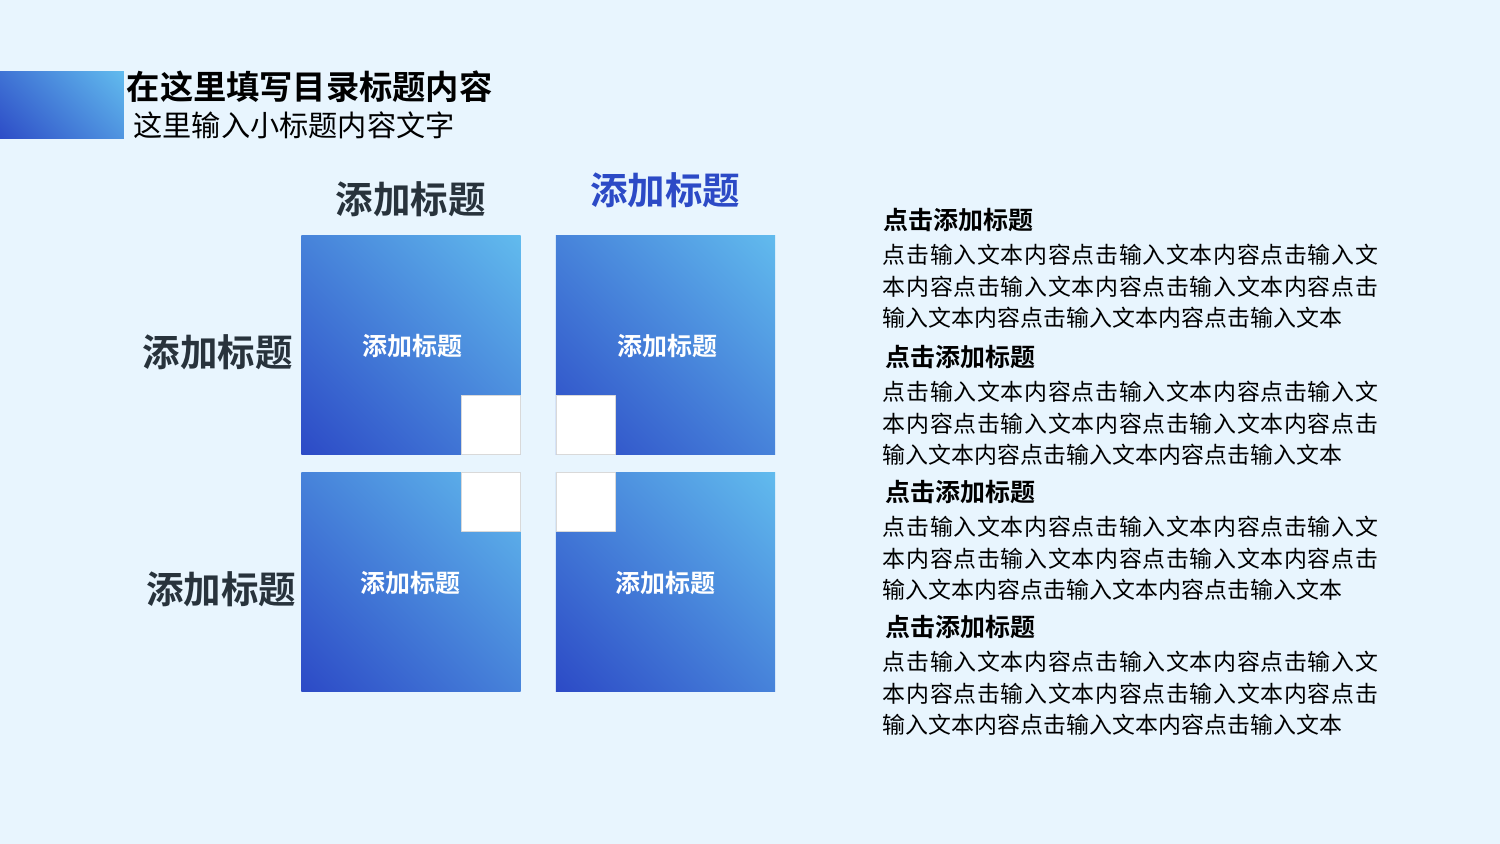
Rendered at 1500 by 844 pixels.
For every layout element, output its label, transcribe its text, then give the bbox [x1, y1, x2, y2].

text_box 添加标题 [324, 170, 498, 227]
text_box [555, 471, 776, 692]
text_box 添加标题 [134, 560, 295, 617]
text_box 在这里填写目录标题内容 [112, 59, 538, 114]
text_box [555, 234, 776, 455]
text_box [301, 234, 521, 455]
text_box 添加标题 [579, 161, 752, 219]
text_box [301, 471, 521, 692]
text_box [867, 468, 1394, 603]
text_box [867, 333, 1394, 468]
text_box [0, 69, 118, 140]
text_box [867, 197, 1394, 333]
text_box 添加标题 [131, 323, 295, 380]
text_box 这里输入小标题内容文字 [118, 99, 471, 150]
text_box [867, 603, 1394, 745]
